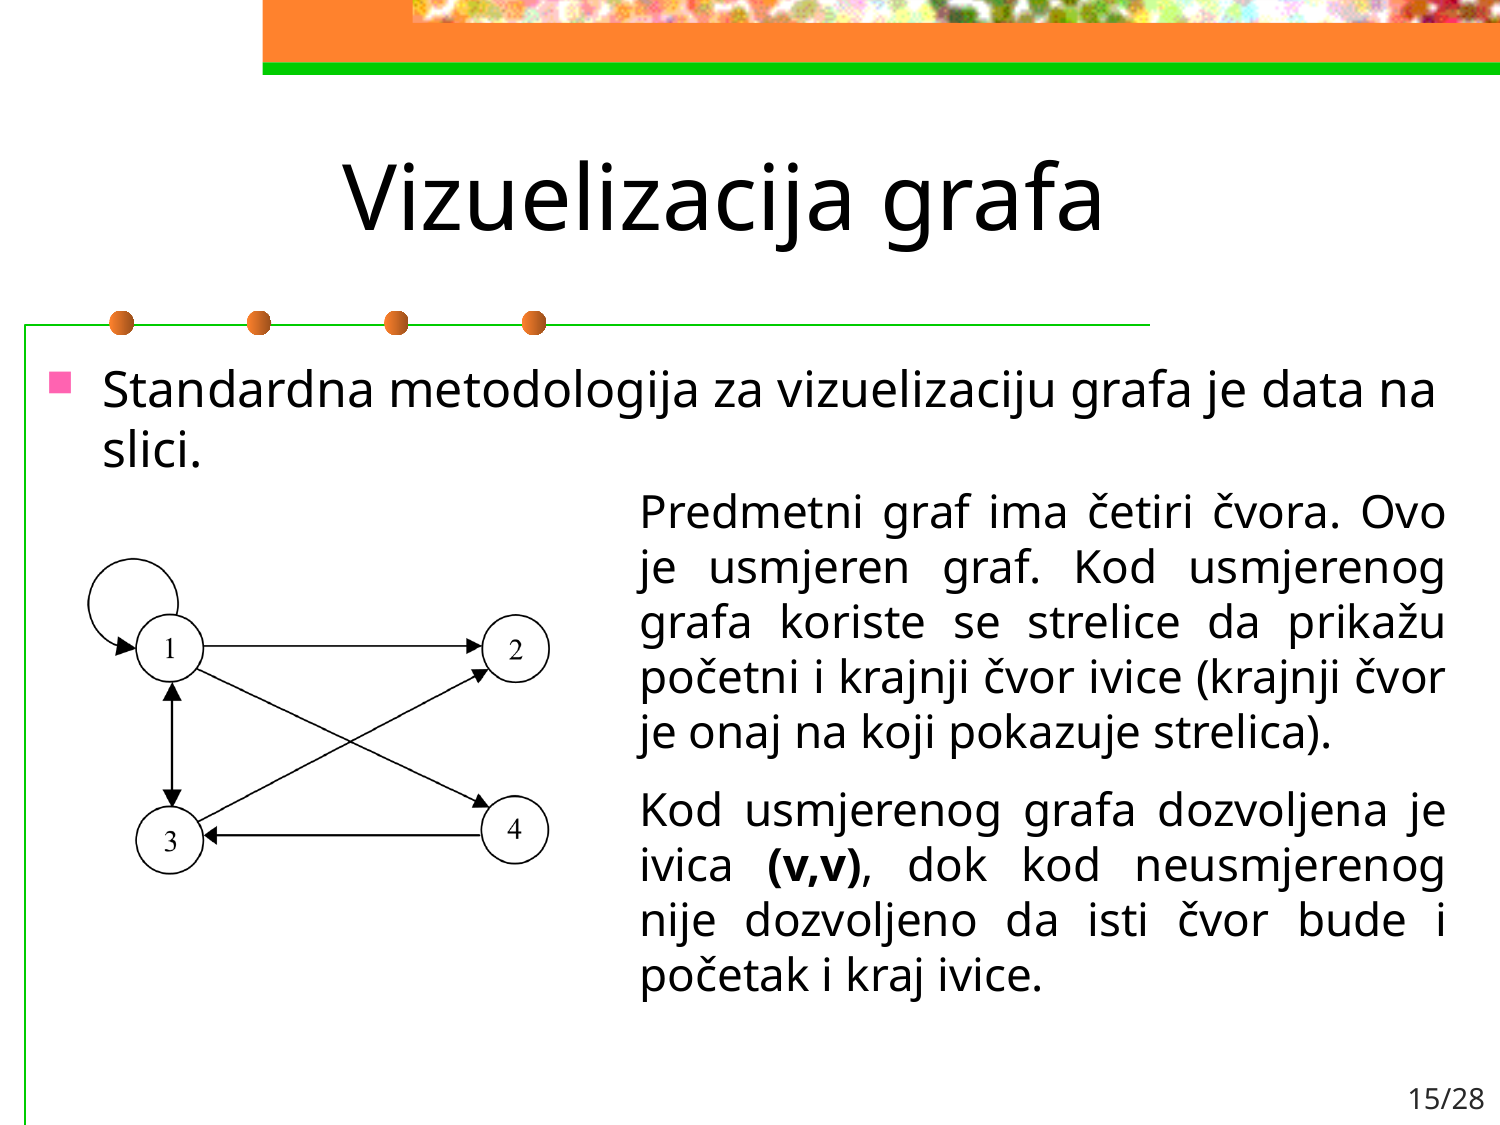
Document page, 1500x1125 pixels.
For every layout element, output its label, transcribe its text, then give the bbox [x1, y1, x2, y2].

picture [87, 557, 551, 876]
list Standardna metodologija za vizuelizaciju grafa je data na slici. [31, 350, 1494, 438]
text_box Predmetni graf ima četiri čvora. Ovo je usmjeren graf. Kod usmjerenog grafa koriste se strelice da prikažu početni i krajnji čvor ivice (krajnji čvor je onaj na koji pokazuje strelica). Kod usmjerenog grafa dozvoljena je ivica (v,v), dok kod neusmjerenog nije dozvoljeno da isti čvor bude i početak i kraj ivice. [624, 474, 1463, 1008]
text_box 15/28 [1374, 1072, 1500, 1123]
picture [412, 0, 1500, 23]
title Vizuelizacija grafa [87, 99, 1363, 288]
